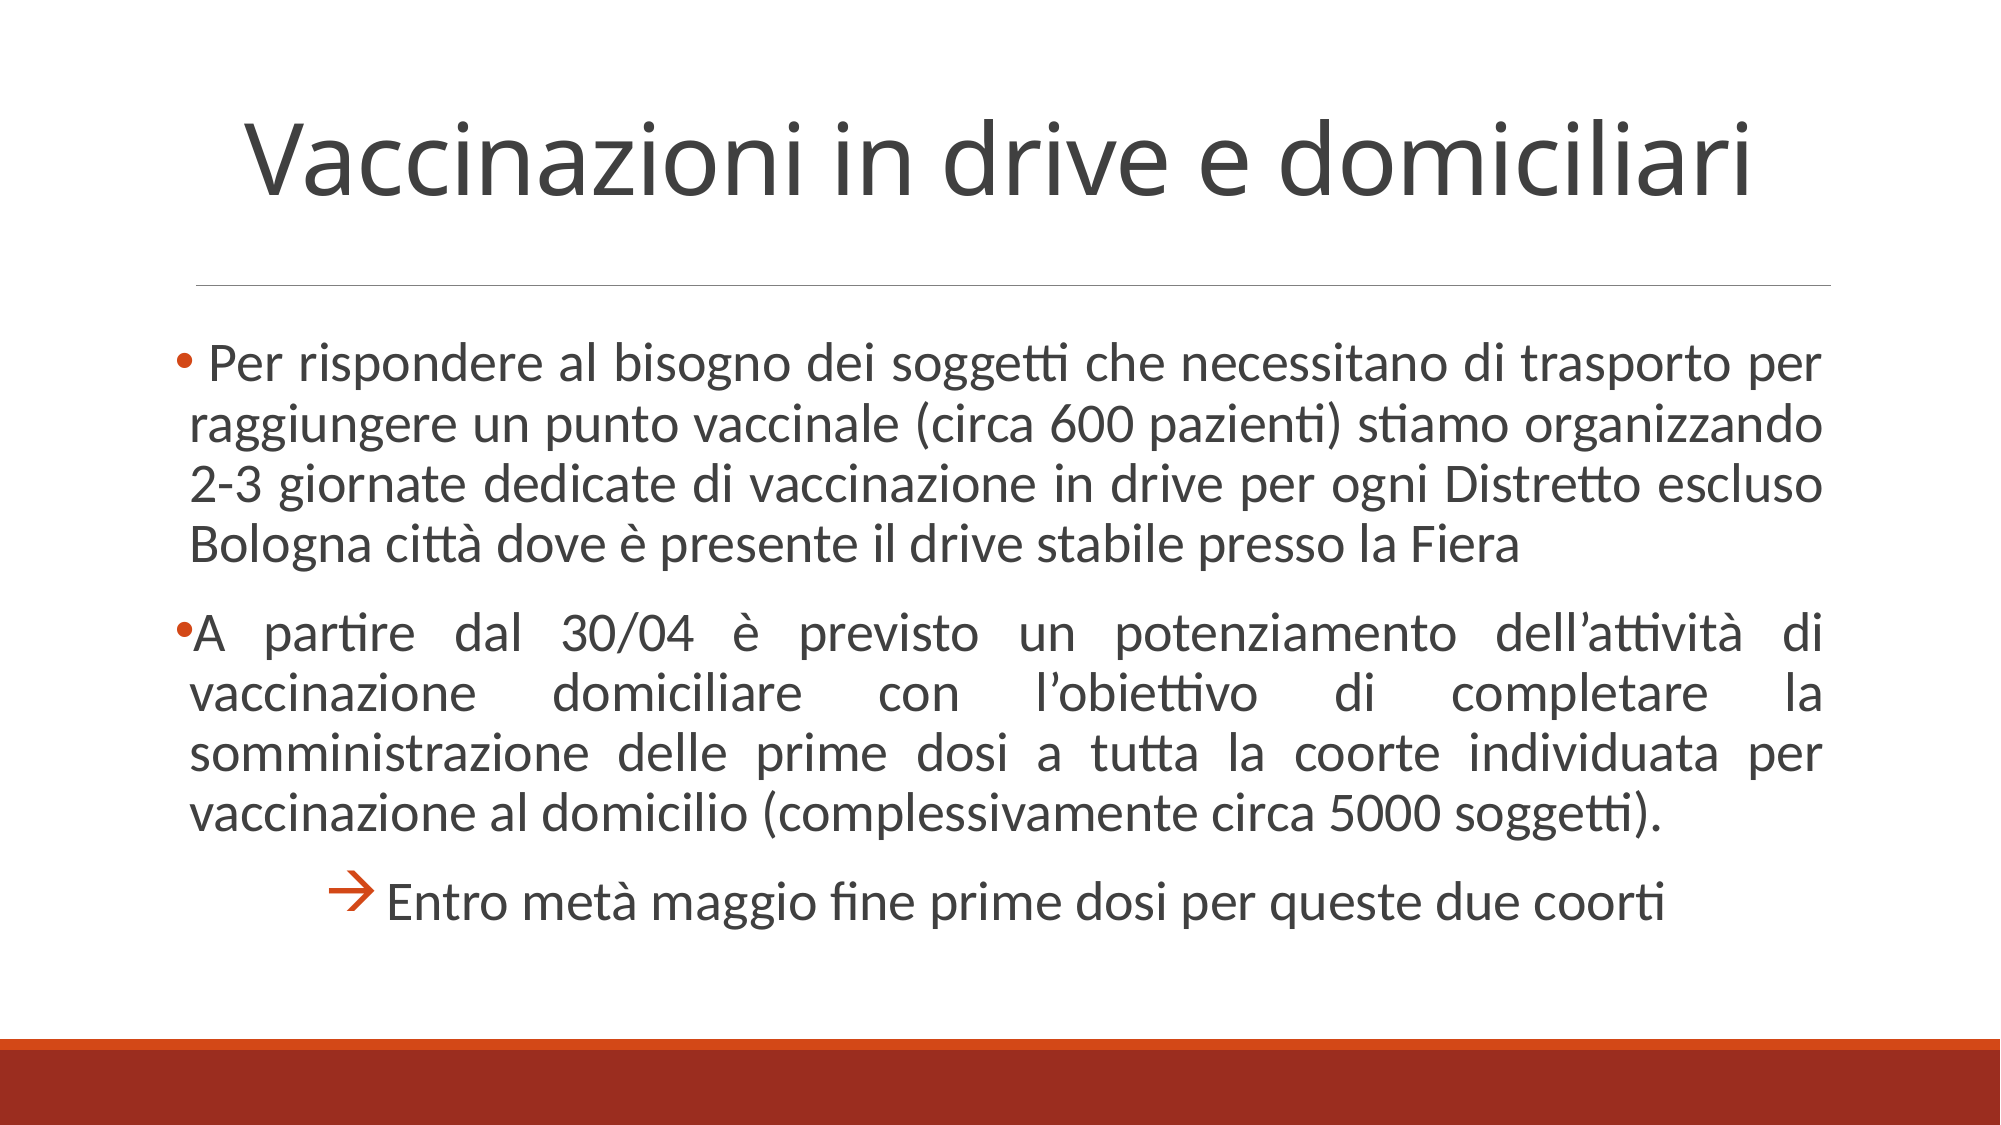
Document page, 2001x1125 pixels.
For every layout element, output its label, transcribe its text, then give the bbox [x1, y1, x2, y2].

list Per rispondere al bisogno dei soggetti che necessitano di trasporto per raggiungere un punto vaccinale (circa 600 pazienti) stiamo organizzando 2-3 giornate dedicate di vaccinazione in drive per ogni Distretto escluso Bologna città dove è presente il drive stabile presso la Fiera A partire dal 30/04 è previsto un potenziamento dell’attività di vaccinazione domiciliare con l’obiettivo di completare la somministrazione delle prime dosi a tutta la coorte individuata per vaccinazione al domicilio (complessivamente circa 5000 soggetti). Entro metà maggio fine prime dosi per queste due coorti [174, 326, 1825, 987]
title Vaccinazioni in drive e domiciliari [174, 69, 1825, 224]
